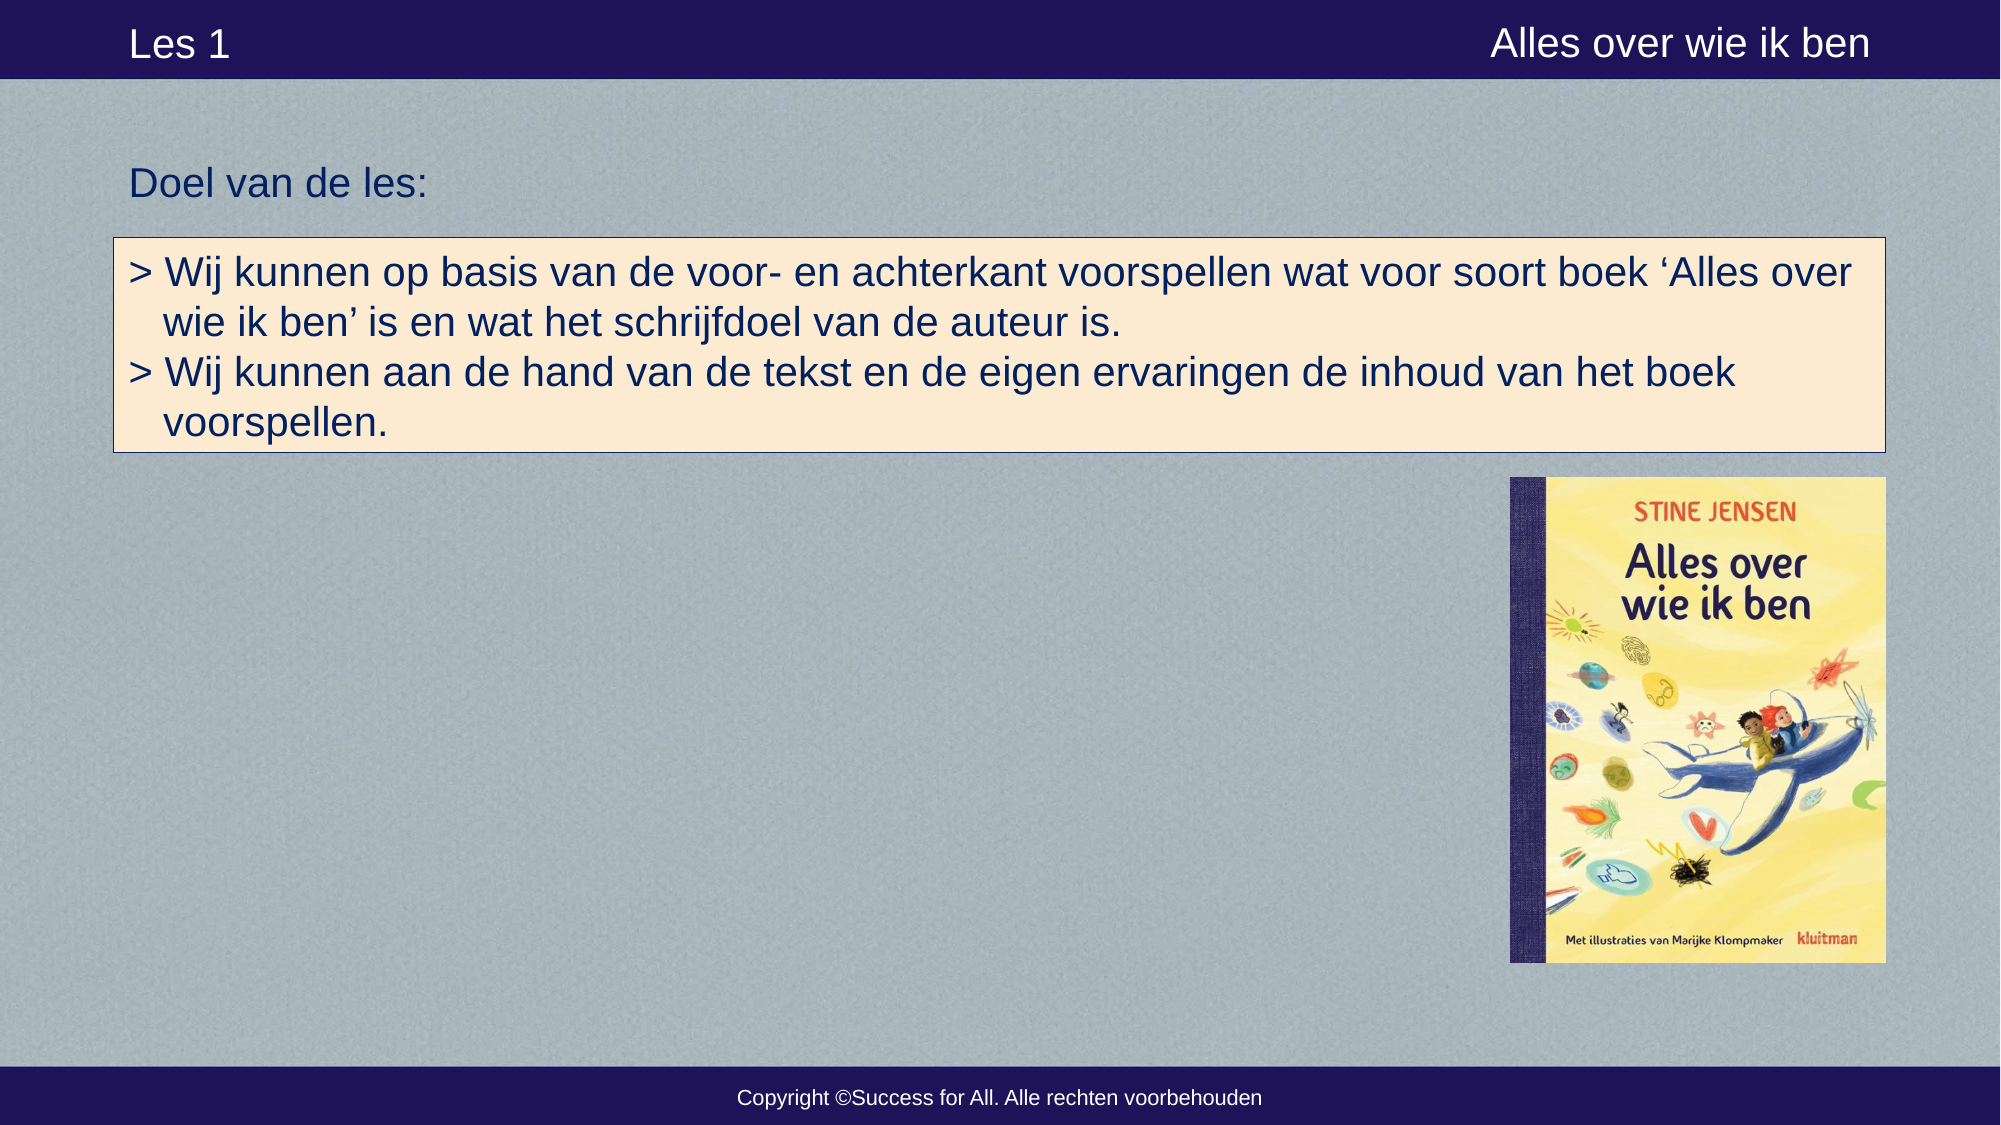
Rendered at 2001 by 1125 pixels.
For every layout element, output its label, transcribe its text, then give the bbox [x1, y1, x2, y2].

text_box Les 1 [114, 9, 354, 75]
text_box Copyright ©Success for All. Alle rechten voorbehouden [0, 1076, 2000, 1125]
text_box Alles over wie ik ben [999, 8, 1886, 73]
picture [0, 0, 2001, 1125]
text_box Doel van de les: [113, 148, 1635, 214]
text_box > Wij kunnen op basis van de voor- en achterkant voorspellen wat voor soort boek ‘Alles over wie ik ben’ is en wat het schrijfdoel van de auteur is. > Wij kunnen aan de hand van de tekst en de eigen ervaringen de inhoud van het boek voorspellen. [113, 237, 1886, 453]
